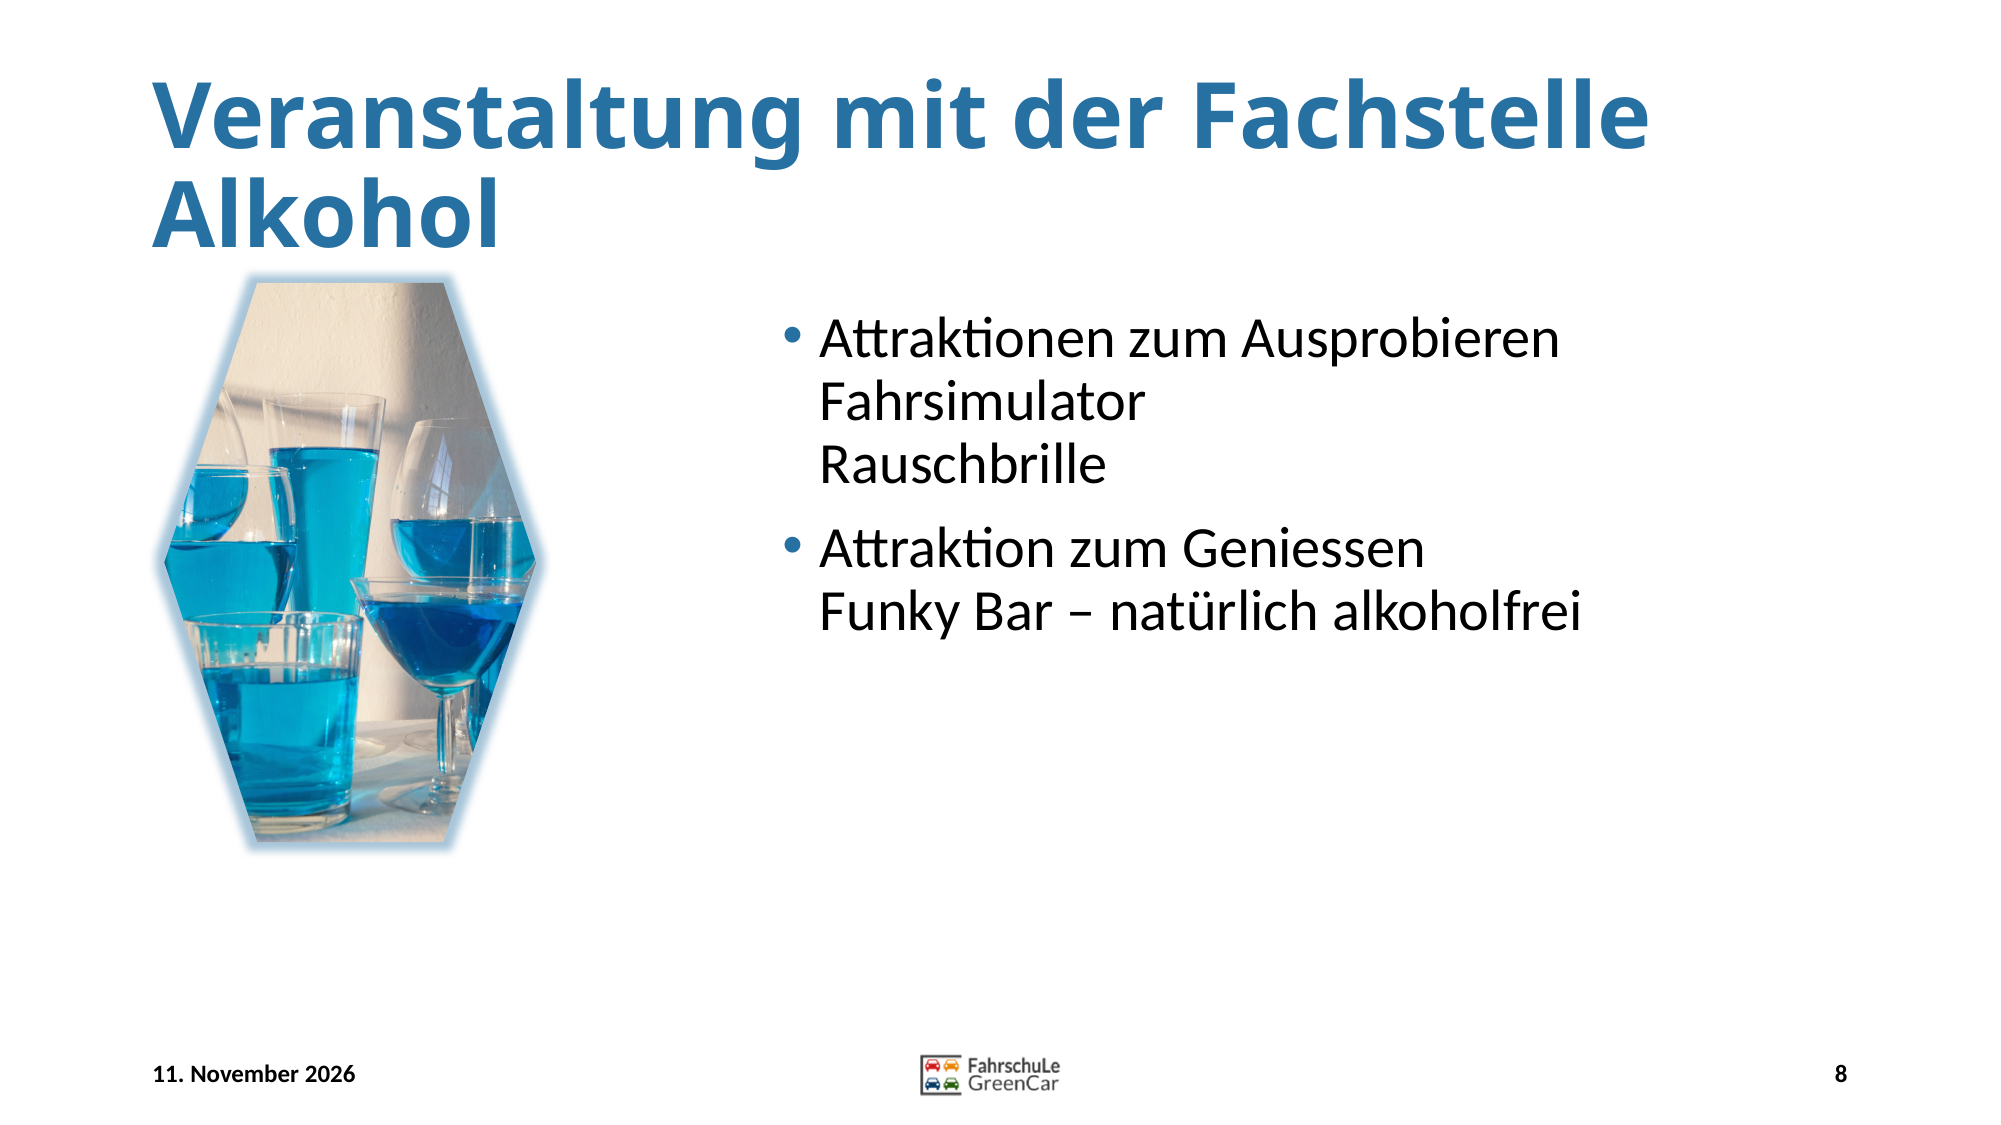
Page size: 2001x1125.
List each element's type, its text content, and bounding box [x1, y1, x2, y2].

title Veranstaltung mit der Fachstelle Alkohol [137, 59, 1863, 278]
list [164, 282, 537, 843]
picture [886, 1028, 1114, 1117]
slide_number 11. März 2022 [137, 1042, 588, 1103]
list Attraktionen zum Ausprobieren Fahrsimulator Rauschbrille Attraktion zum Geniessen Funky Bar – natürlich alkoholfrei [767, 299, 1863, 1014]
slide_number 8 [1412, 1042, 1863, 1103]
